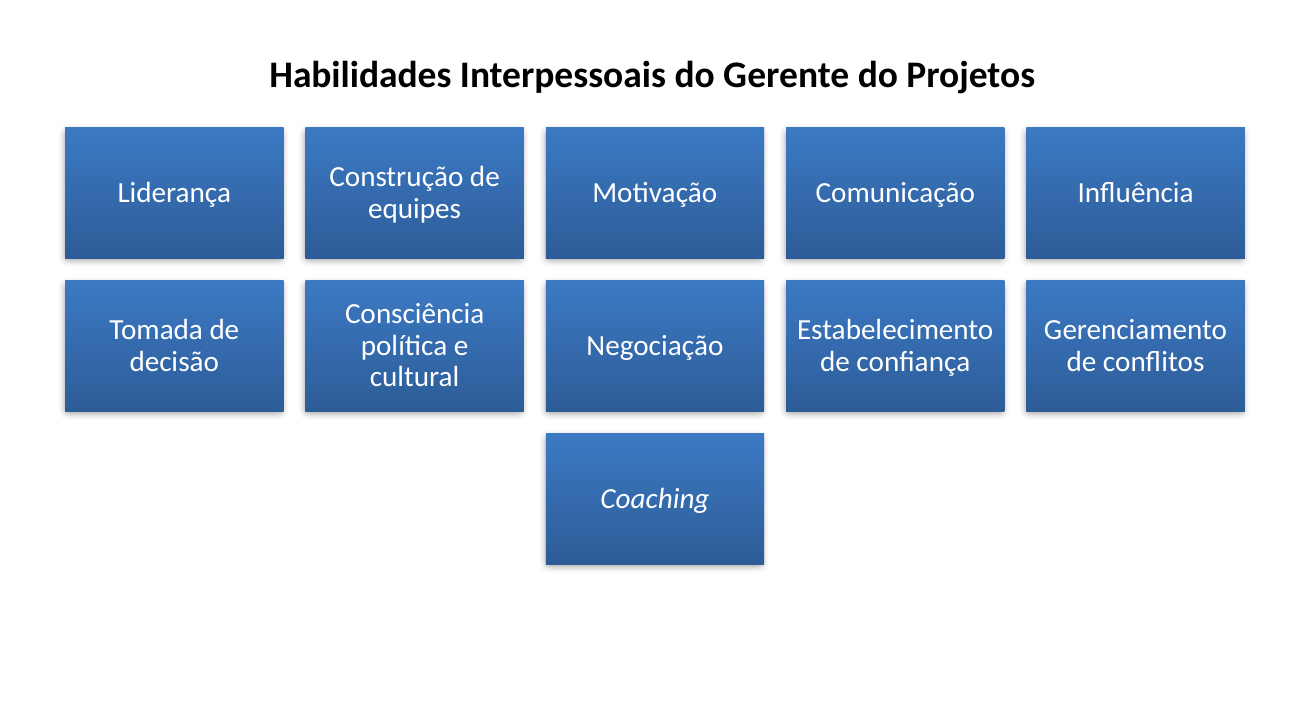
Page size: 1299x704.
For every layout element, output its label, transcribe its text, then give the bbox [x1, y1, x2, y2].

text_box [64, 127, 1246, 565]
text_box Habilidades Interpessoais do Gerente do Projetos [4, 44, 1299, 110]
